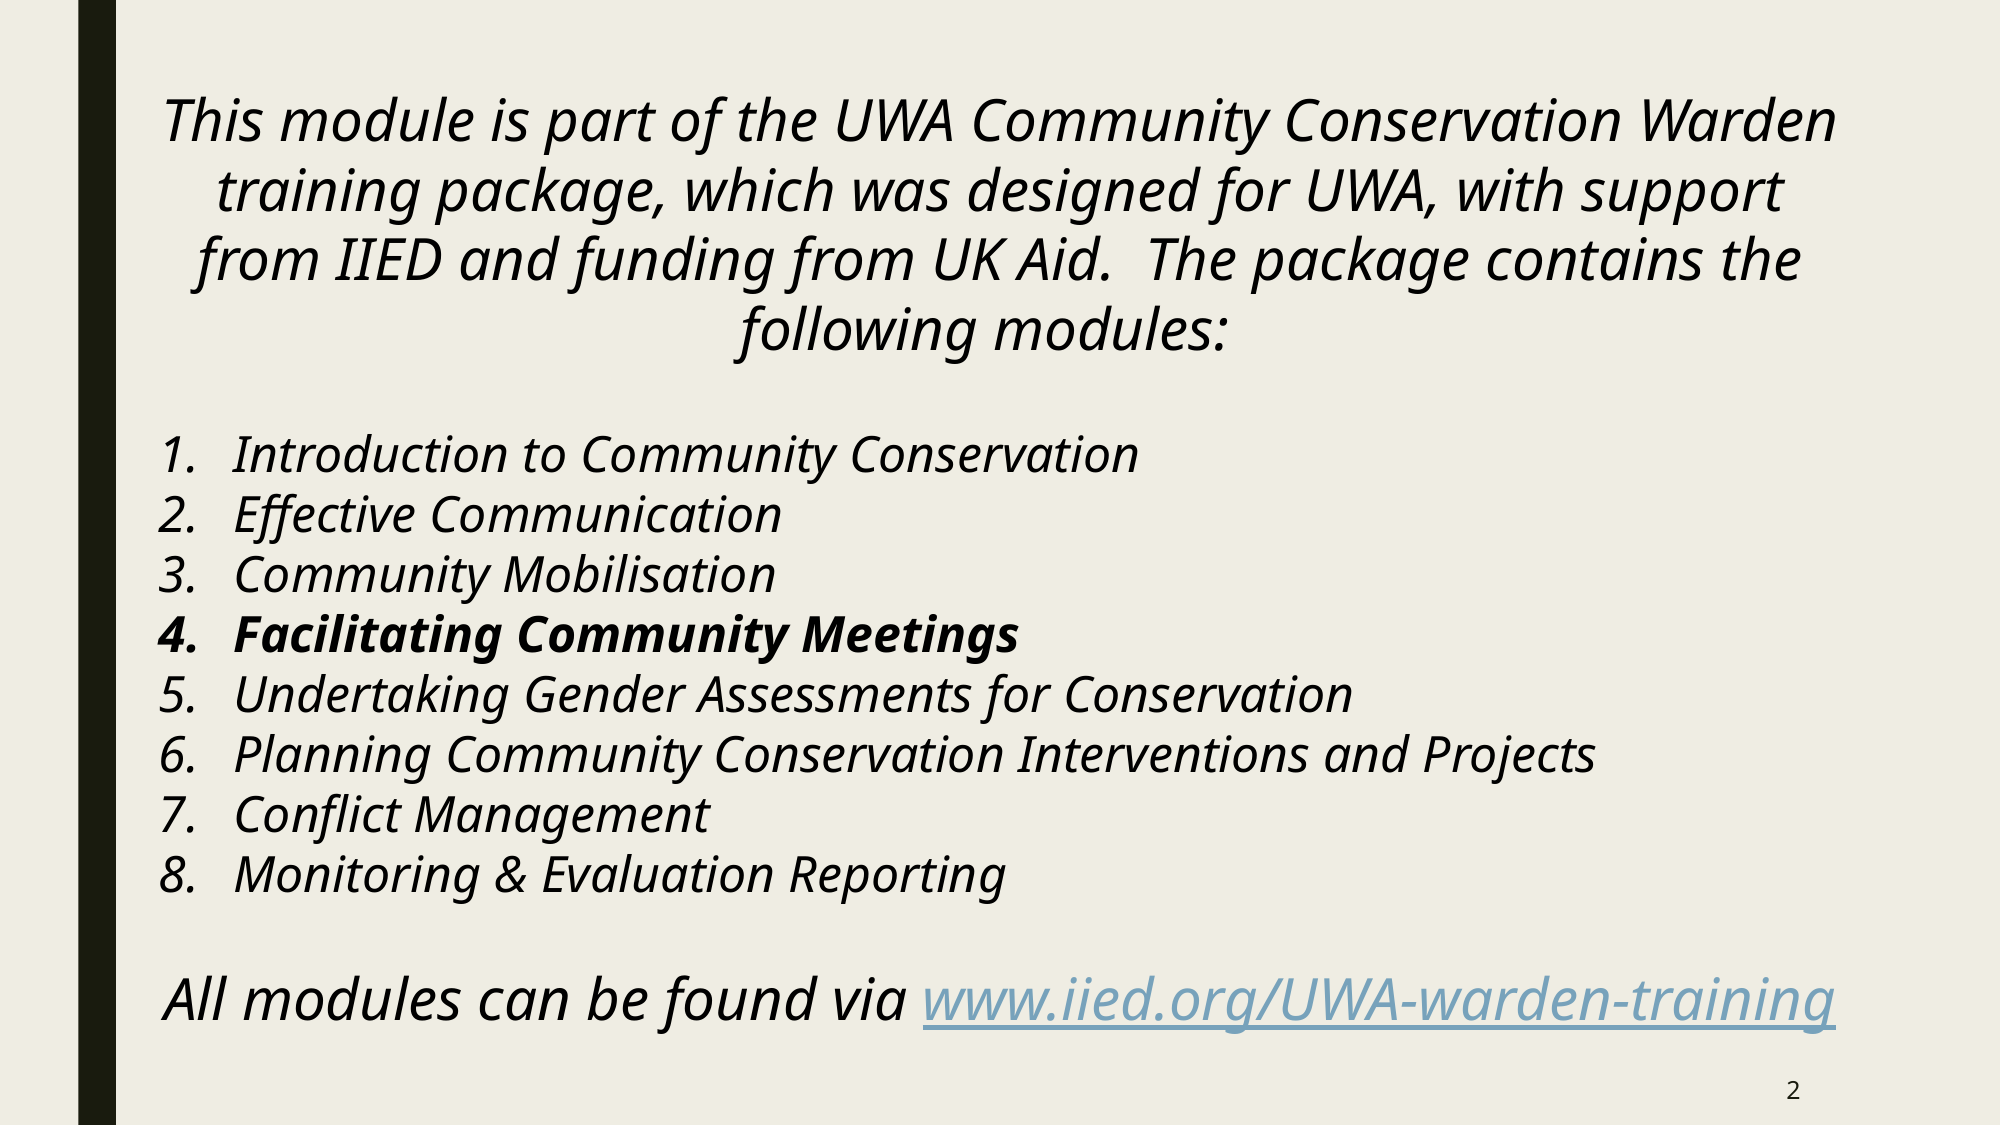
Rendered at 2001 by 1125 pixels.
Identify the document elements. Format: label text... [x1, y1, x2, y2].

slide_number 2 [1553, 1058, 1816, 1125]
text_box This module is part of the UWA Community Conservation Warden training package, which was designed for UWA, with support from IIED and funding from UK Aid. The package contains the following modules: Introduction to Community Conservation Effective Communication Community Mobilisation Facilitating Community Meetings Undertaking Gender Assessments for Conservation Planning Community Conservation Interventions and Projects Conflict Management Monitoring & Evaluation Reporting All modules can be found via www.iied.org/UWA-warden-training [143, 75, 1857, 1050]
